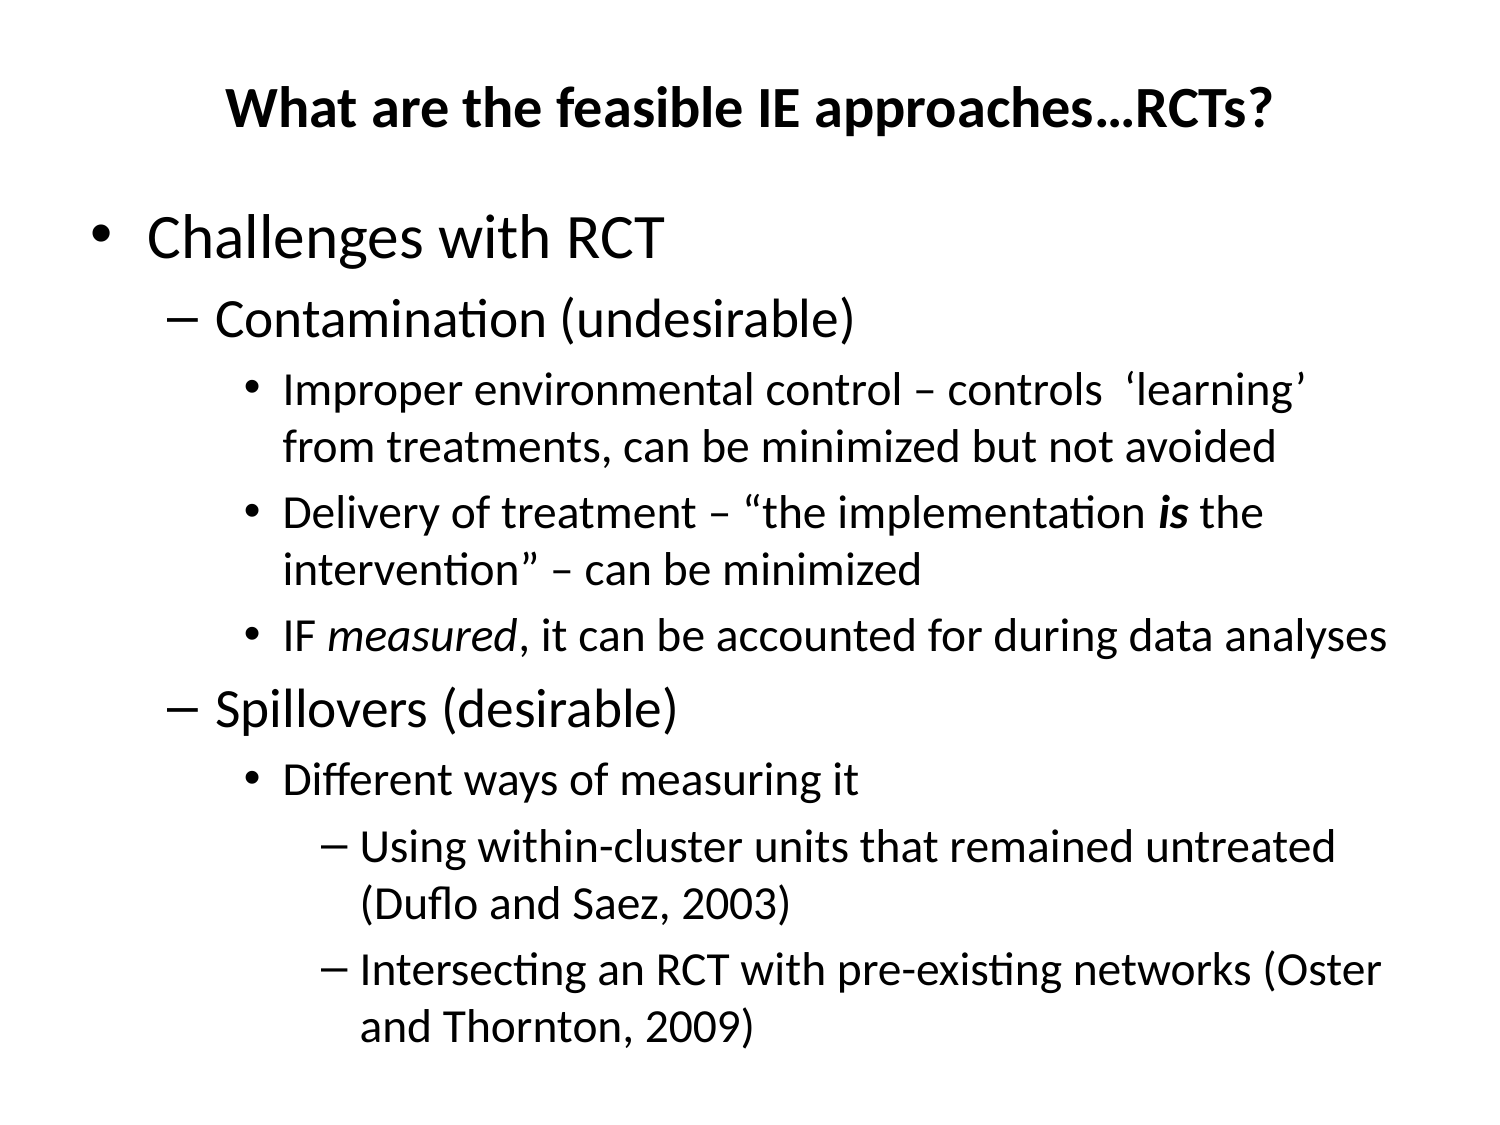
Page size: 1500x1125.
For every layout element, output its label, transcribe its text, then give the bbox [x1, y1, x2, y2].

title What are the feasible IE approaches…RCTs? [24, 45, 1475, 163]
list Challenges with RCT Contamination (undesirable) Improper environmental control – controls ‘learning’ from treatments, can be minimized but not avoided Delivery of treatment – “the implementation is the intervention” – can be minimized IF measured, it can be accounted for during data analyses Spillovers (desirable) Different ways of measuring it Using within-cluster units that remained untreated (Duflo and Saez, 2003) Intersecting an RCT with pre-existing networks (Oster and Thornton, 2009) [75, 187, 1425, 1088]
